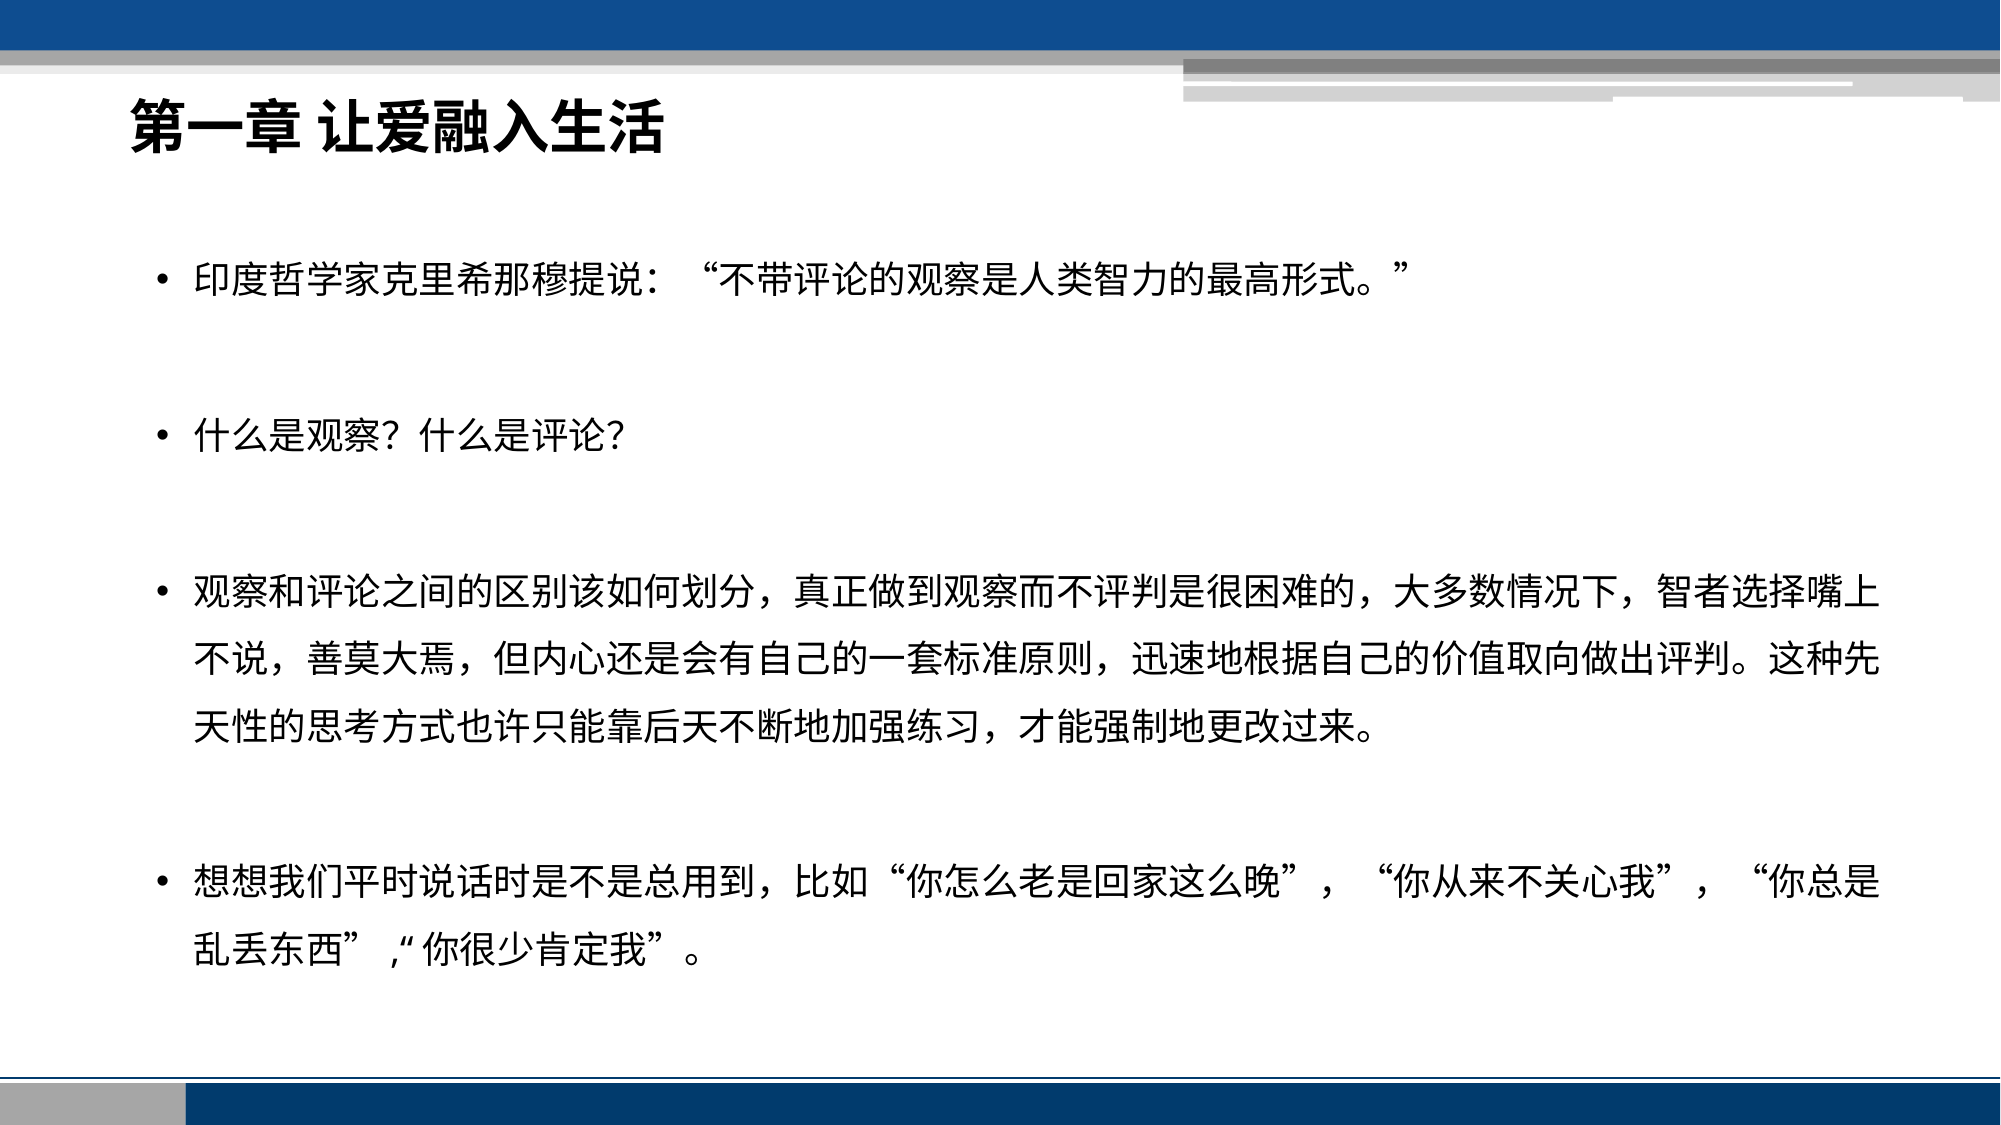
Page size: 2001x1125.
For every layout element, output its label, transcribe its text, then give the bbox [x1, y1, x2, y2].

text_box 印度哲学家克里希那穆提说：“不带评论的观察是人类智力的最高形式。” 什么是观察？什么是评论？ 观察和评论之间的区别该如何划分，真正做到观察而不评判是很困难的，大多数情况下，智者选择嘴上不说，善莫大焉，但内心还是会有自己的一套标准原则，迅速地根据自己的价值取向做出评判。这种先天性的思考方式也许只能靠后天不断地加强练习，才能强制地更改过来。 想想我们平时说话时是不是总用到，比如“你怎么老是回家这么晚”，“你从来不关心我”，“你总是乱丢东西”,“你很少肯定我”。 [66, 226, 1922, 979]
text_box 第一章 让爱融入生活 [113, 82, 681, 168]
